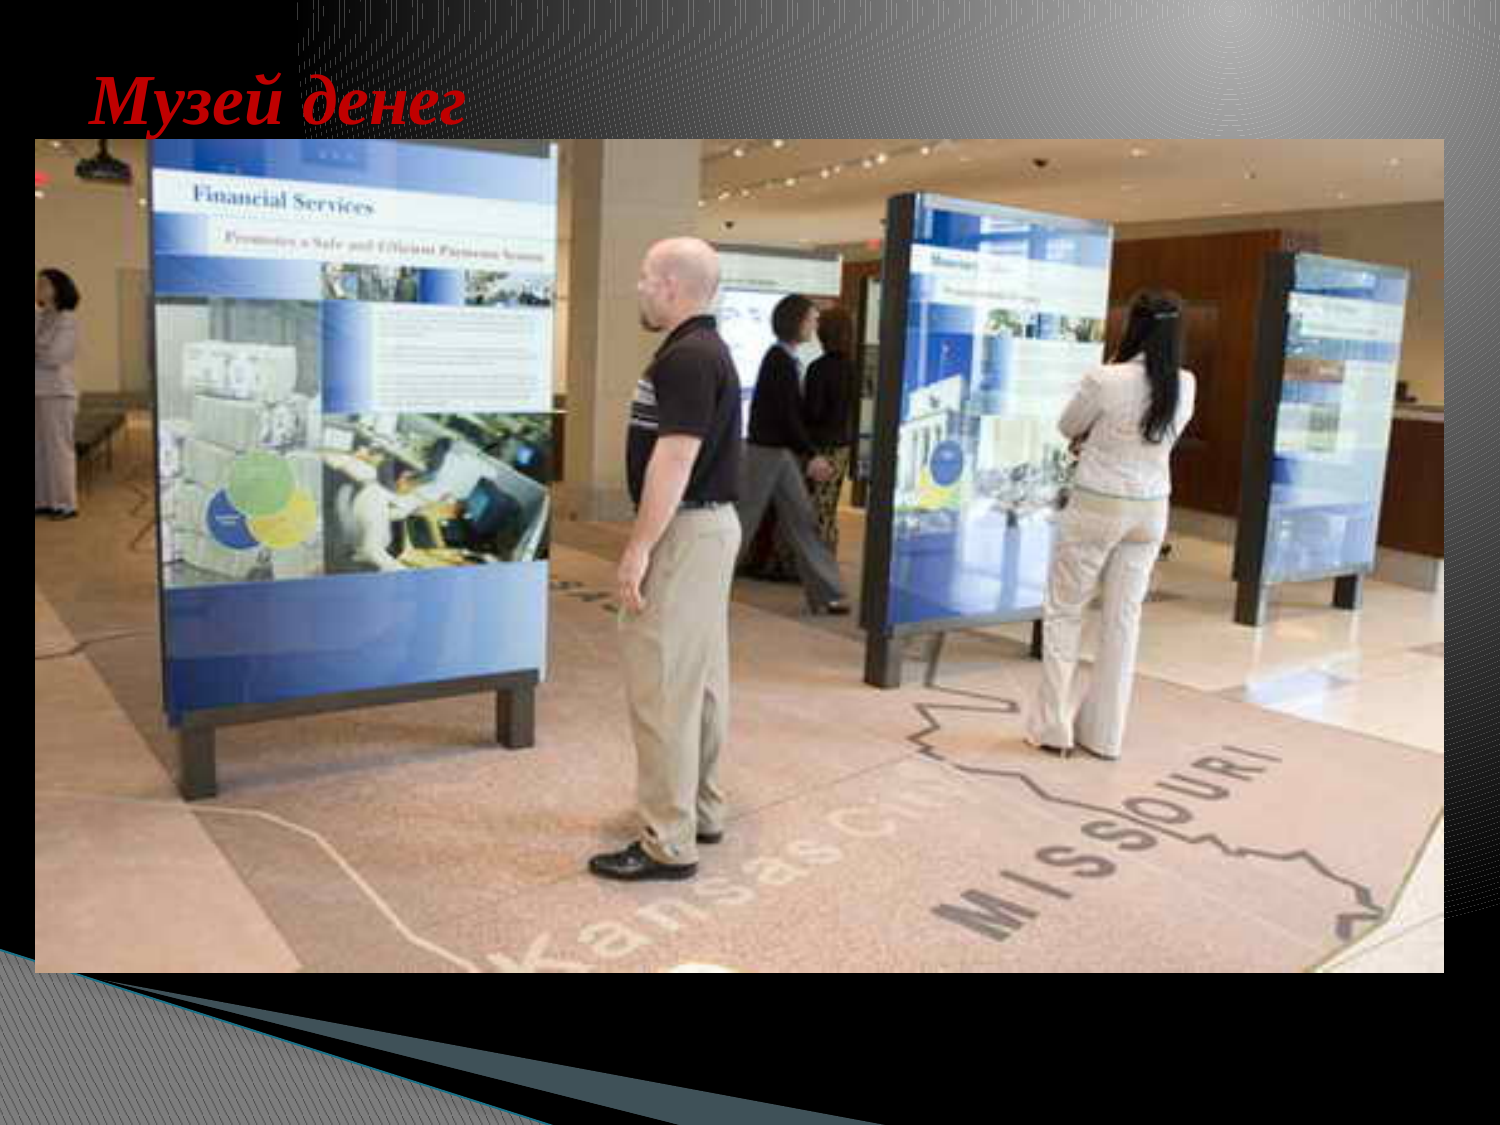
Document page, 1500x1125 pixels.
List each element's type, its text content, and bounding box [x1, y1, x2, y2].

title Музей денег [75, 45, 1301, 139]
picture [0, 139, 1445, 1125]
